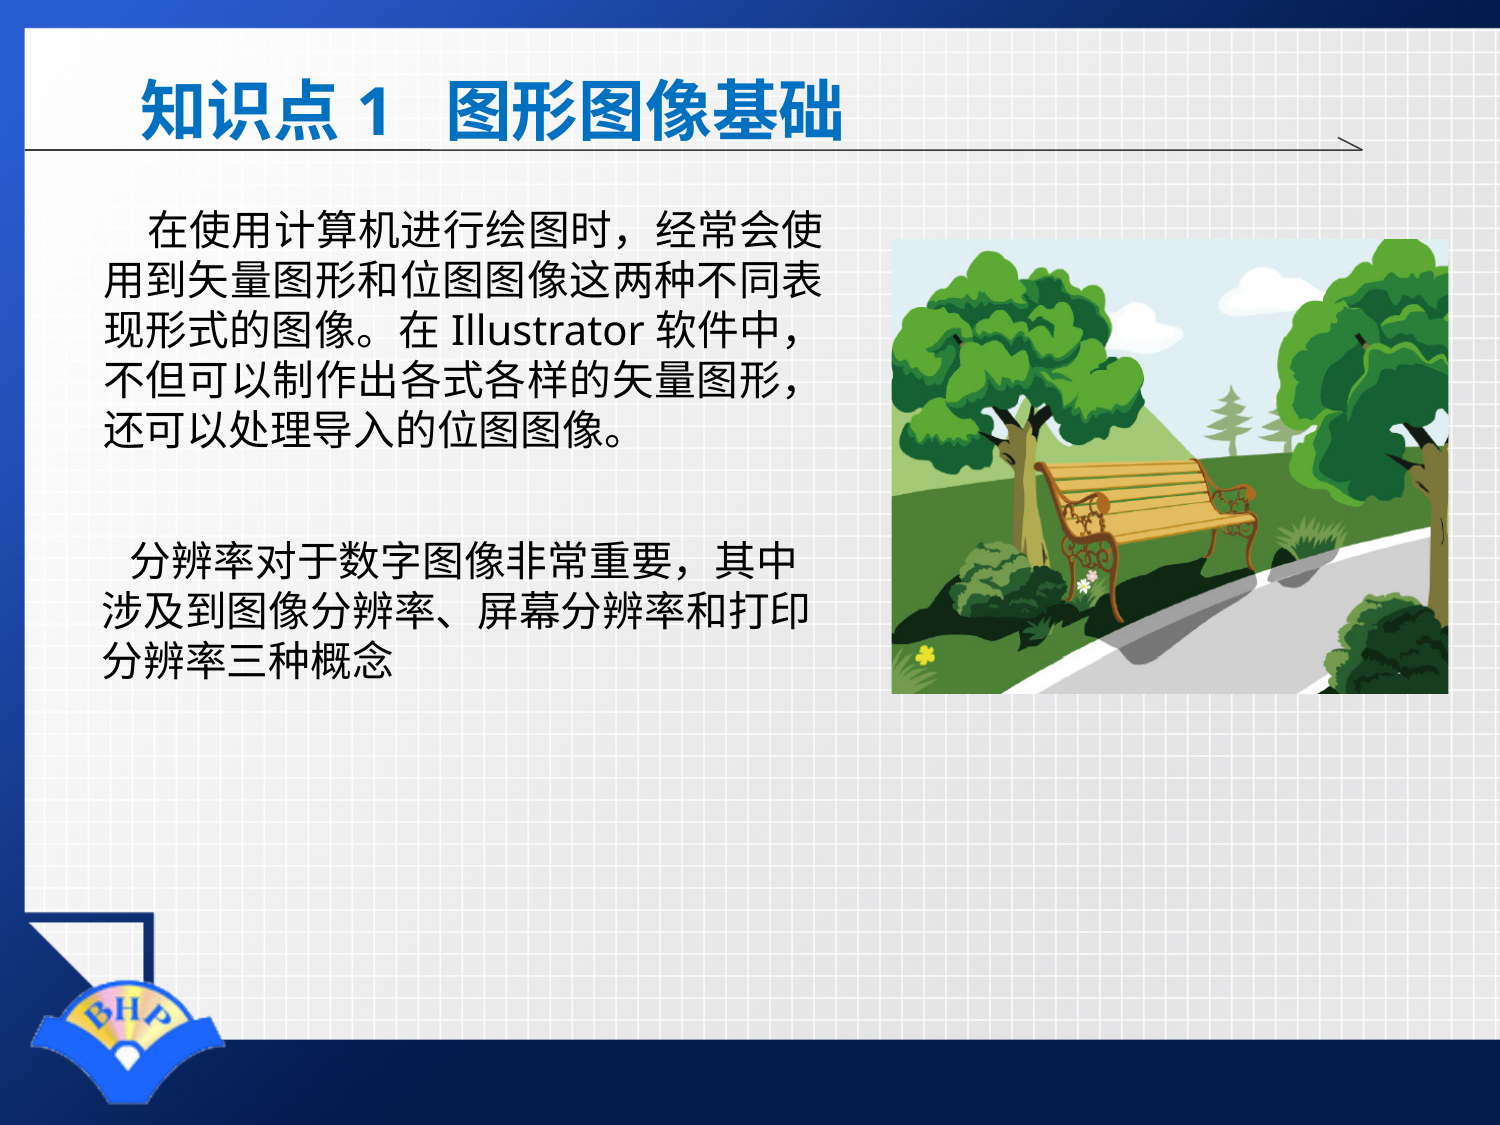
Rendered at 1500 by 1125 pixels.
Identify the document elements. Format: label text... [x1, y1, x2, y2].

picture [0, 0, 1500, 1125]
text_box 分辨率对于数字图像非常重要，其中涉及到图像分辨率、屏幕分辨率和打印分辨率三种概念 [86, 527, 837, 692]
text_box 在使用计算机进行绘图时，经常会使用到矢量图形和位图图像这两种不同表现形式的图像。在Illustrator软件中，不但可以制作出各式各样的矢量图形，还可以处理导入的位图图像。 [88, 196, 839, 462]
title 知识点1 图形图像基础 [125, 62, 1388, 155]
